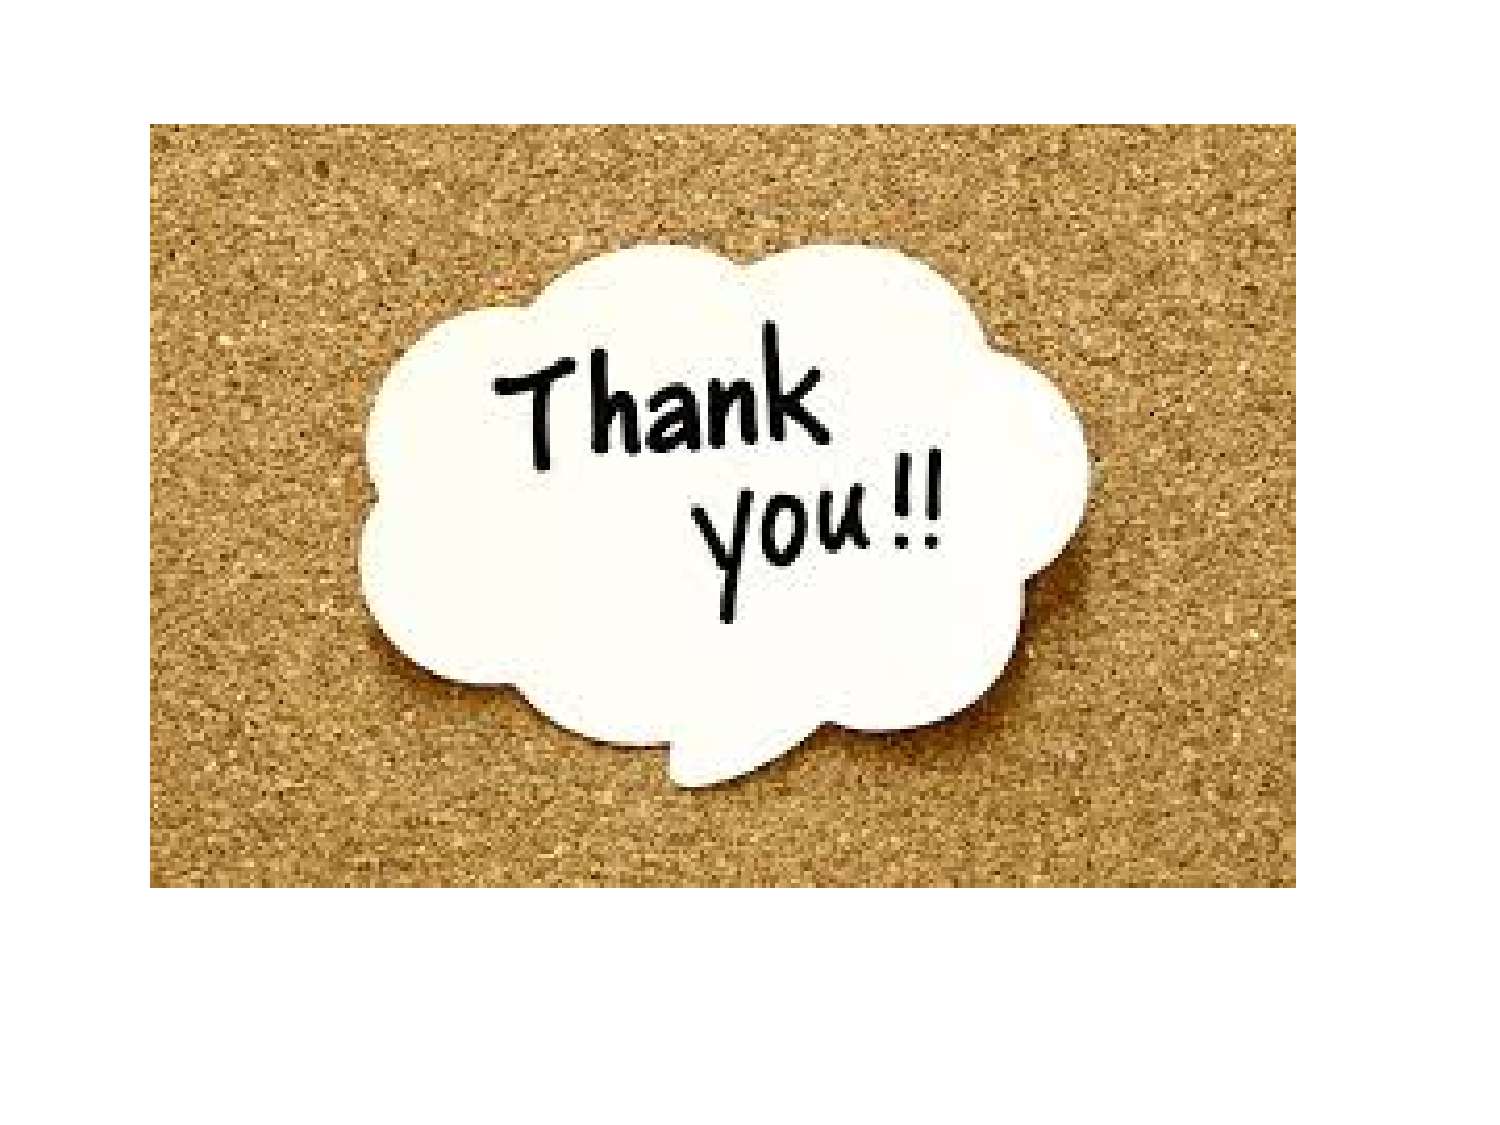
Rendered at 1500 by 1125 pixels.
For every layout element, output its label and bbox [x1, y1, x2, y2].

list [149, 124, 1297, 888]
